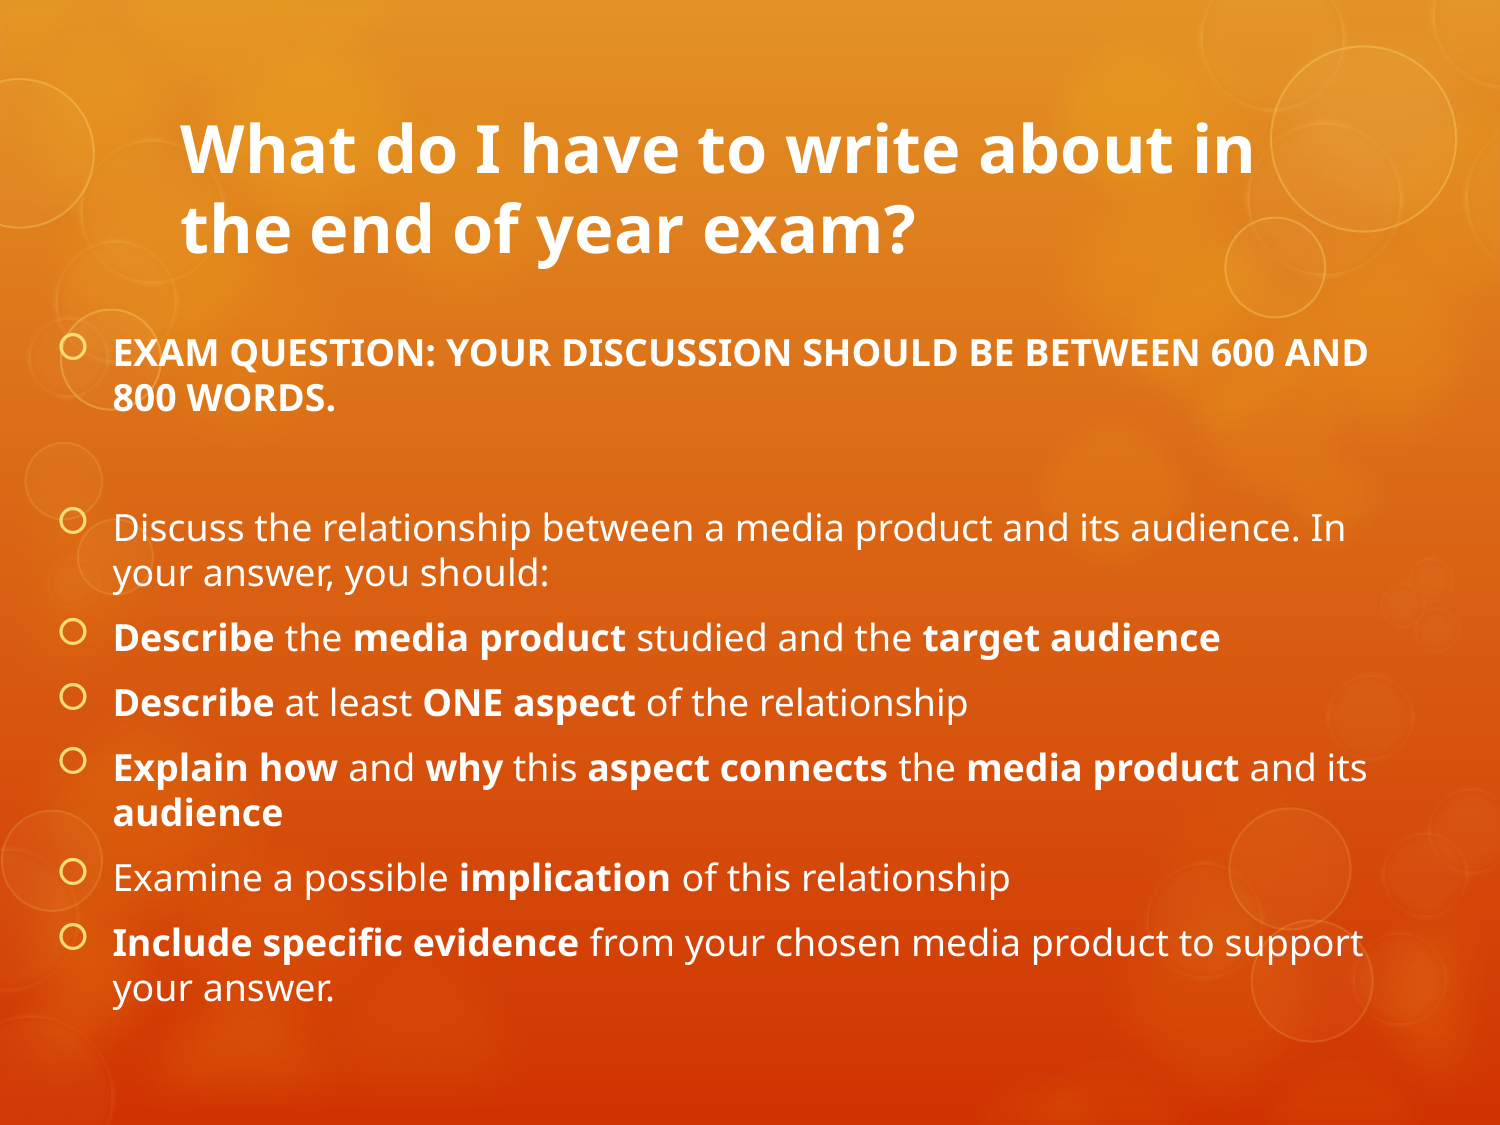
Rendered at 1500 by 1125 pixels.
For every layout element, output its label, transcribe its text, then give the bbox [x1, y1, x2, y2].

list EXAM question: Your discussion should be between 600 and 800 words. Discuss the relationship between a media product and its audience. In your answer, you should: Describe the media product studied and the target audience Describe at least ONE aspect of the relationship Explain how and why this aspect connects the media product and its audience Examine a possible implication of this relationship Include specific evidence from your chosen media product to support your answer. [41, 296, 1447, 1106]
title What do I have to write about in the end of year exam? [165, 110, 1335, 263]
